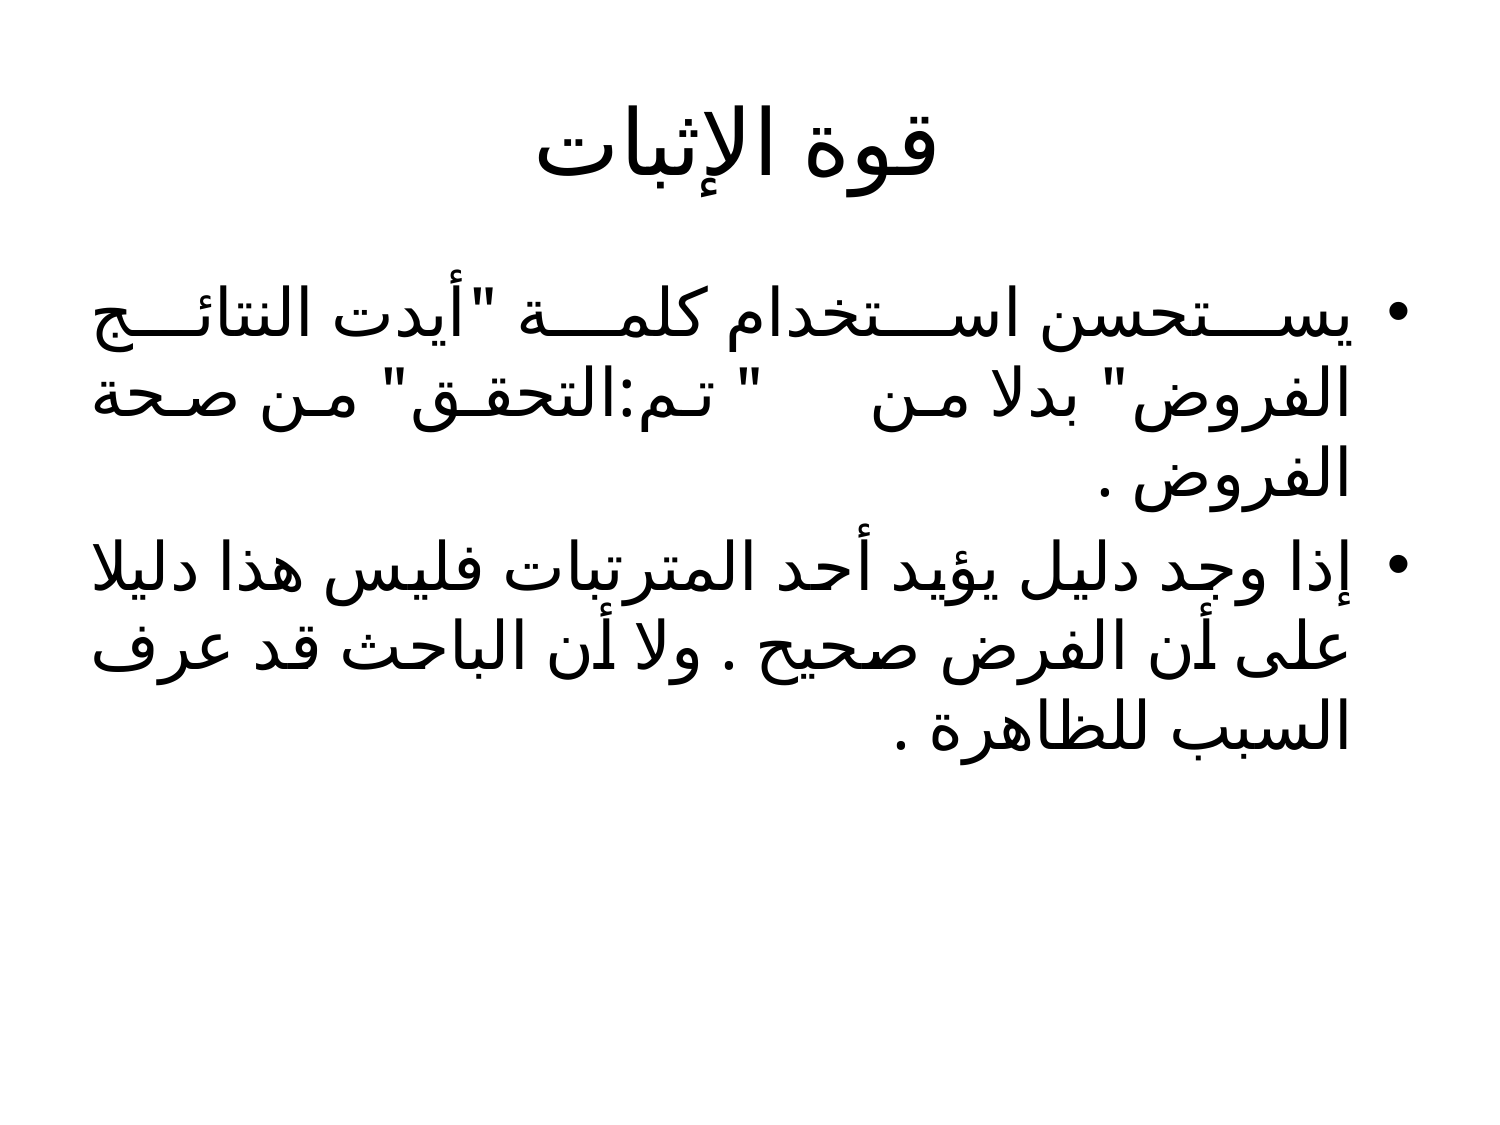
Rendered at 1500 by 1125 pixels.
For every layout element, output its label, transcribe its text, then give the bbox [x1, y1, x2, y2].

title قوة الإثبات [75, 45, 1425, 233]
list يستحسن استخدام كلمة "أيدت النتائج الفروض" بدلا من " تم:التحقق" من صحة الفروض . إذا وجد دليل يؤيد أحد المترتبات فليس هذا دليلا على أن الفرض صحيح . ولا أن الباحث قد عرف السبب للظاهرة . [75, 262, 1425, 1005]
